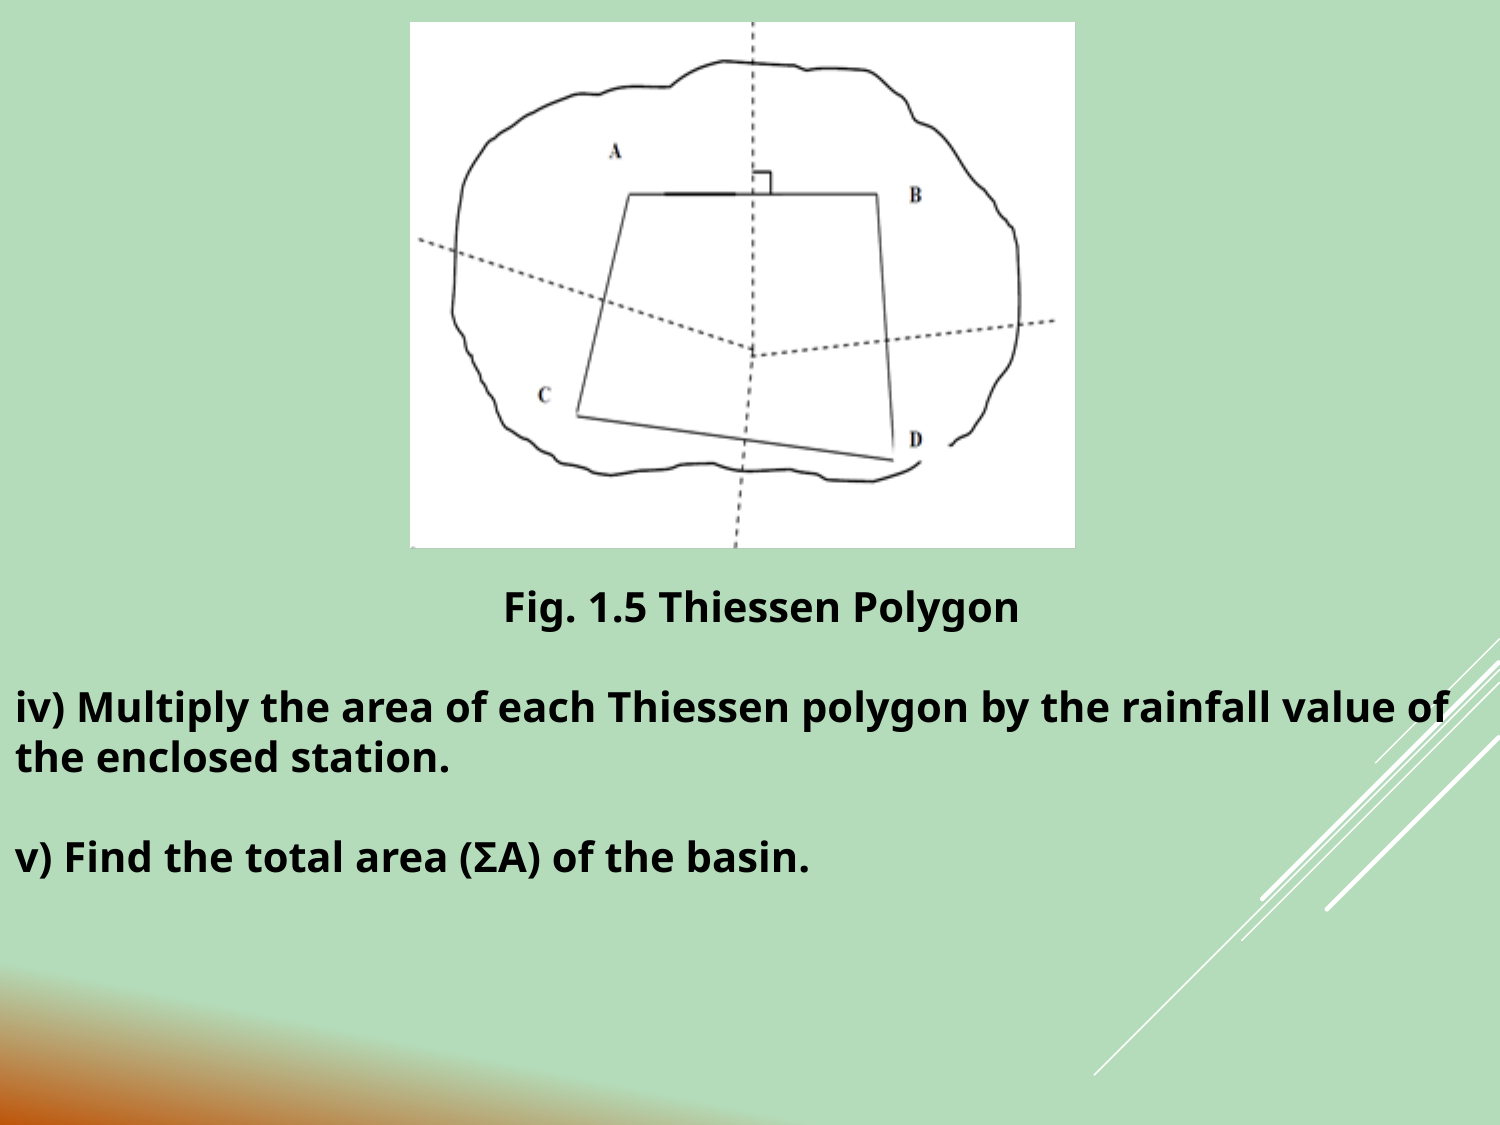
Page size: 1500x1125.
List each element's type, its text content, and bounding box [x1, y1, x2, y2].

text_box Fig. 1.5 Thiessen Polygon iv) Multiply the area of each Thiessen polygon by the rainfall value of the enclosed station. v) Find the total area (ΣA) of the basin. [0, 573, 1500, 889]
picture [410, 22, 1079, 551]
